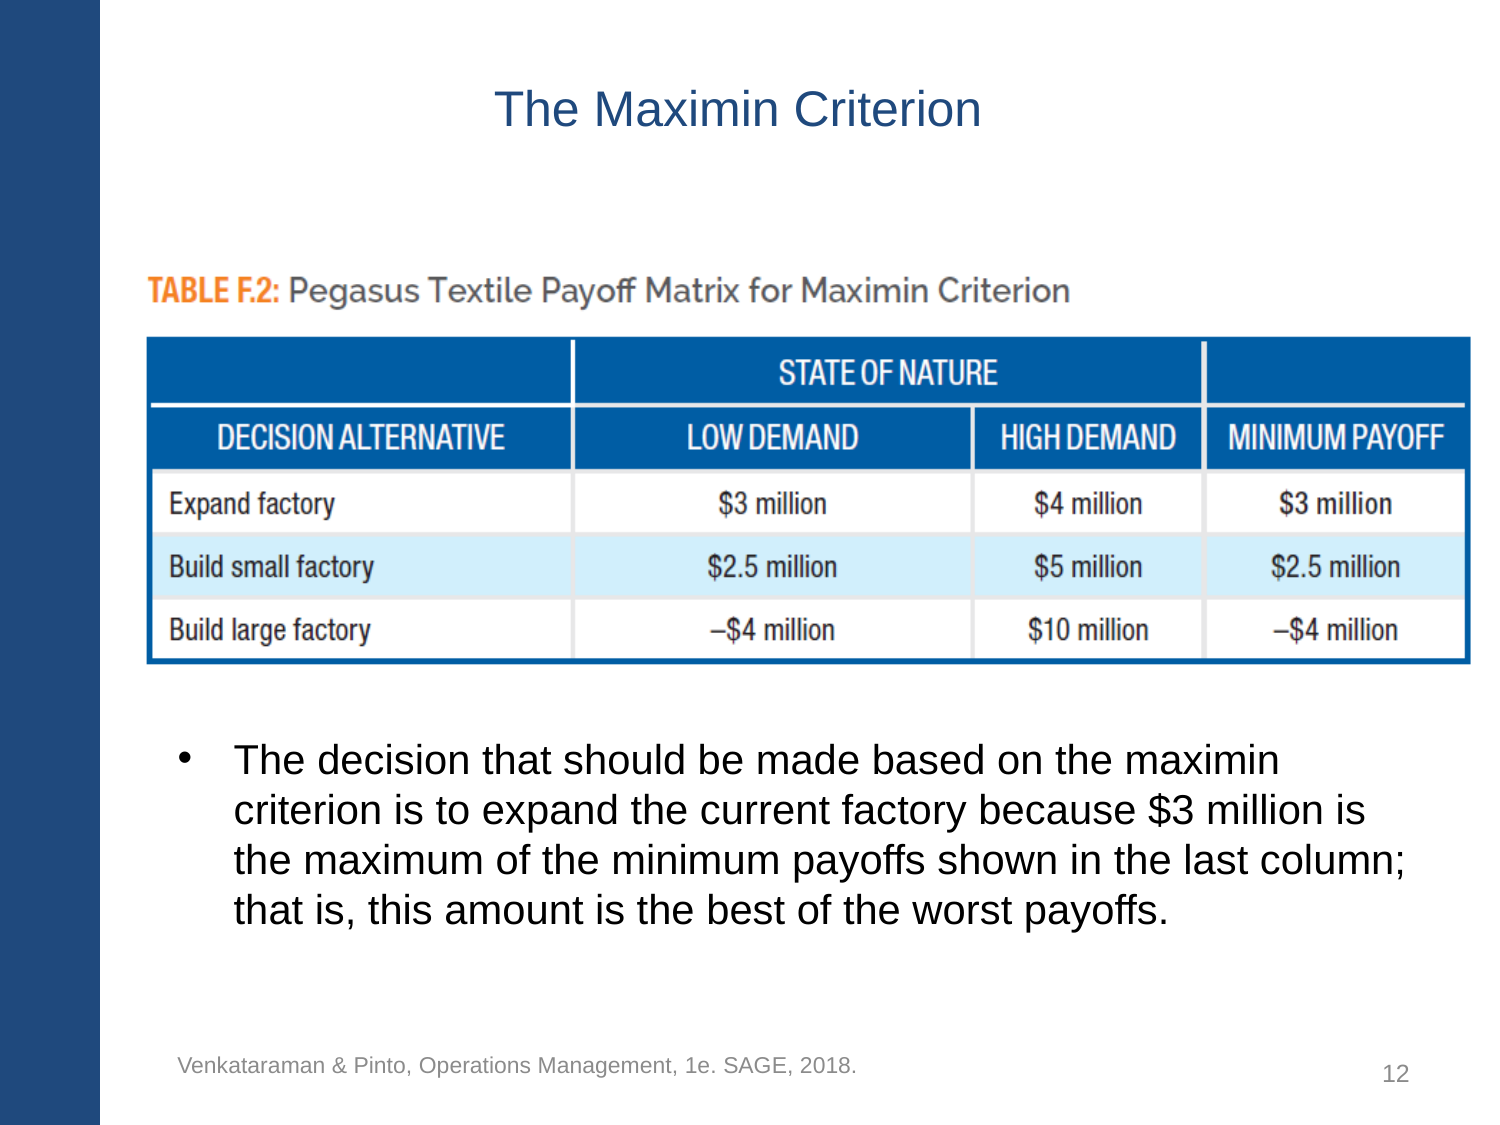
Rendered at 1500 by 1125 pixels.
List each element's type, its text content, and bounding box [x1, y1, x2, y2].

footer Venkataraman & Pinto, Operations Management, 1e. SAGE, 2018. [162, 1042, 1313, 1103]
slide_number 12 [1350, 1042, 1425, 1103]
title The Maximin Criterion [162, 12, 1425, 200]
list The decision that should be made based on the maximin criterion is to expand the current factory because $3 million is the maximum of the minimum payoffs shown in the last column; that is, this amount is the best of the worst payoffs. [162, 725, 1425, 1025]
picture [134, 262, 1488, 676]
